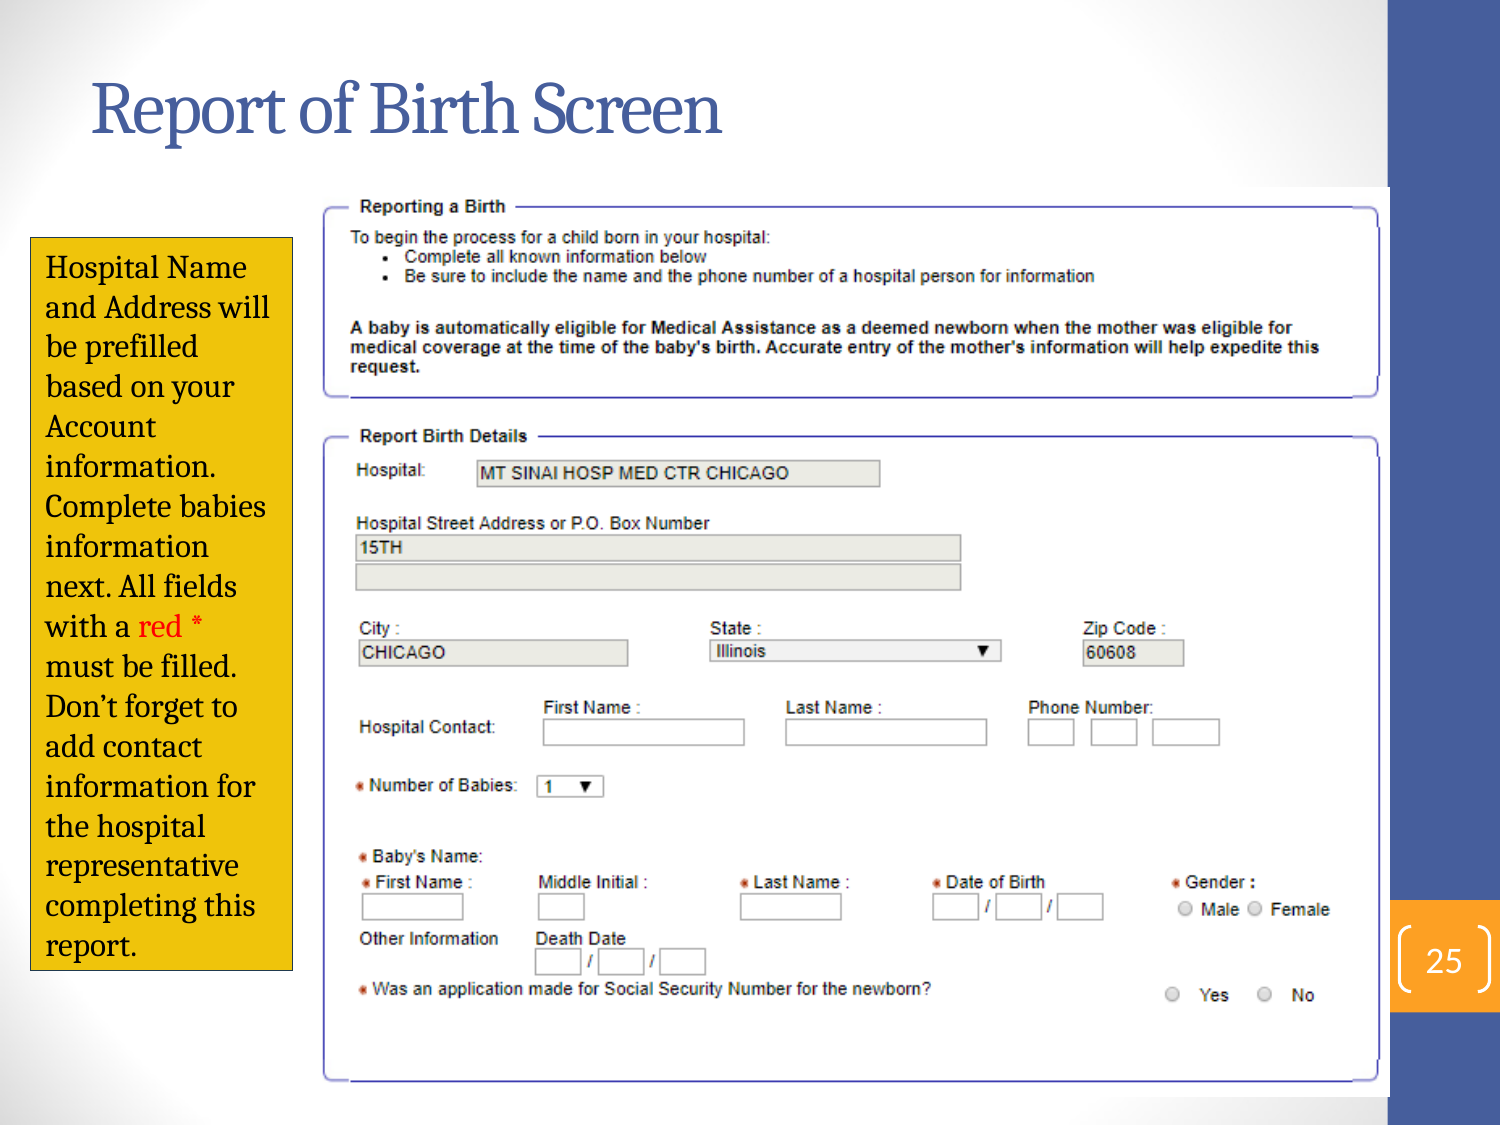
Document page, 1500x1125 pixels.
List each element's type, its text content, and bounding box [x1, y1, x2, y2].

picture [0, 0, 1390, 1125]
text_box Hospital Name and Address will be prefilled based on your Account information. Complete babies information next. All fields with a red * must be filled. Don’t forget to add contact information for the hospital representative completing this report. [30, 237, 293, 971]
slide_number 25 [1400, 924, 1492, 994]
title Report of Birth Screen [75, 45, 1325, 163]
